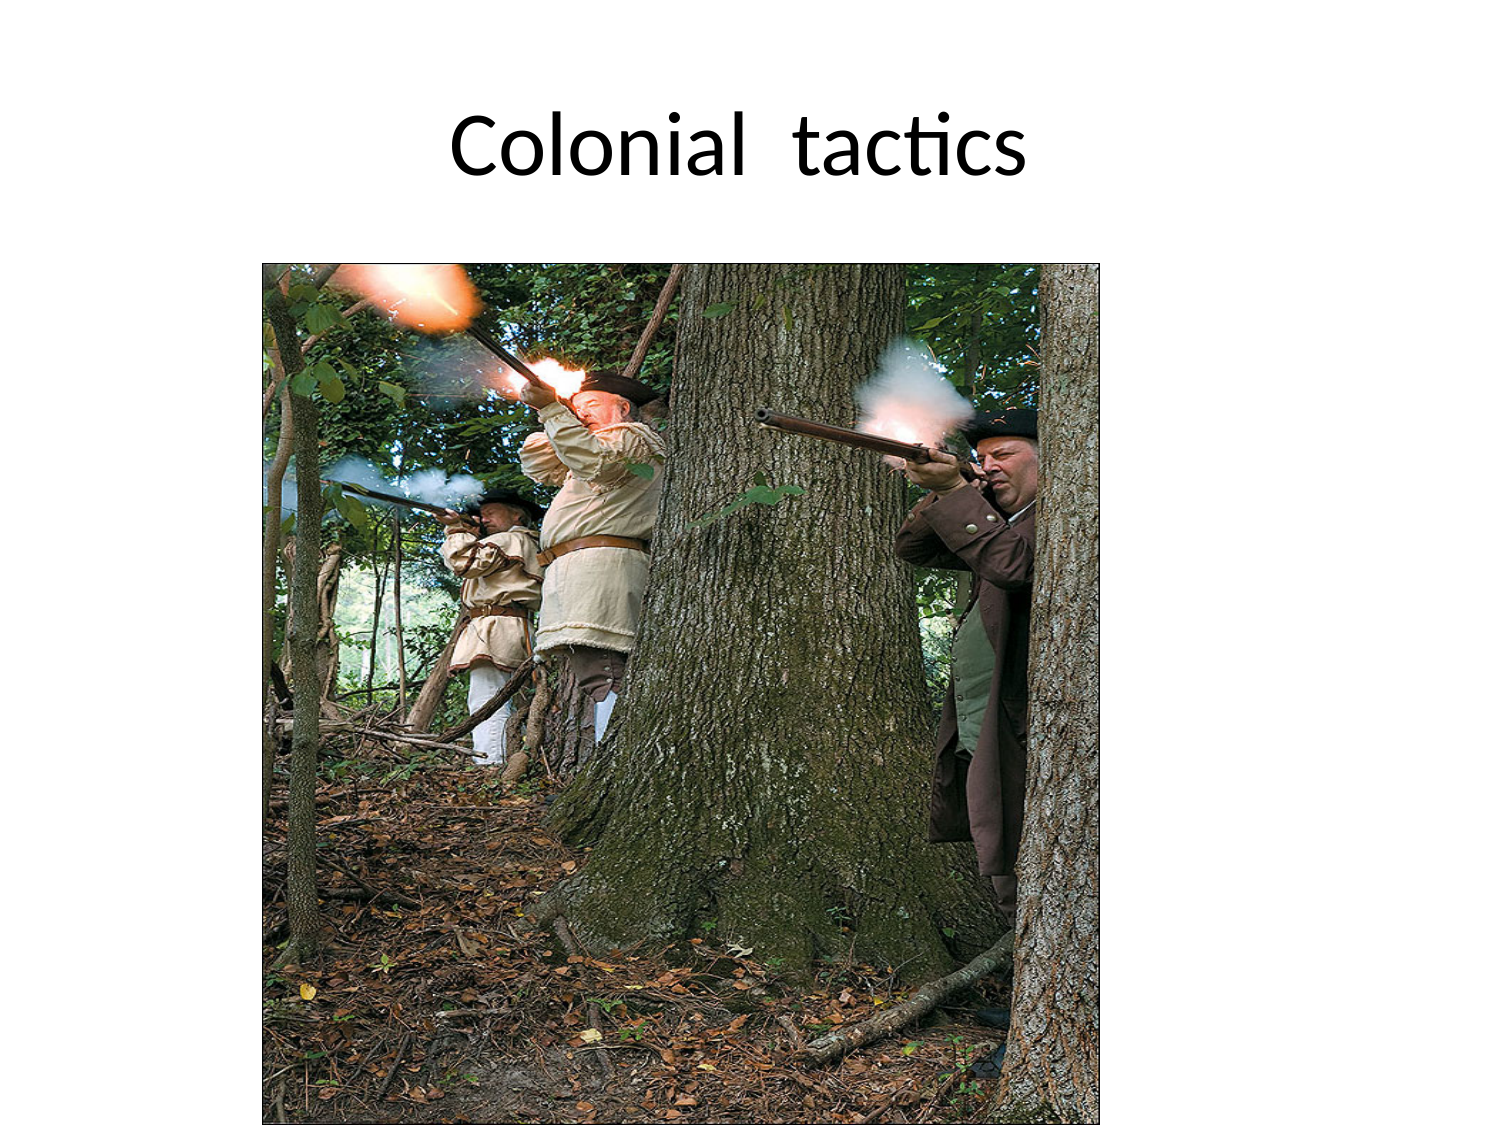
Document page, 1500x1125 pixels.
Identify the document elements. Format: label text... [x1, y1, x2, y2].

picture [262, 263, 1101, 1125]
title Colonial tactics [74, 44, 1426, 233]
